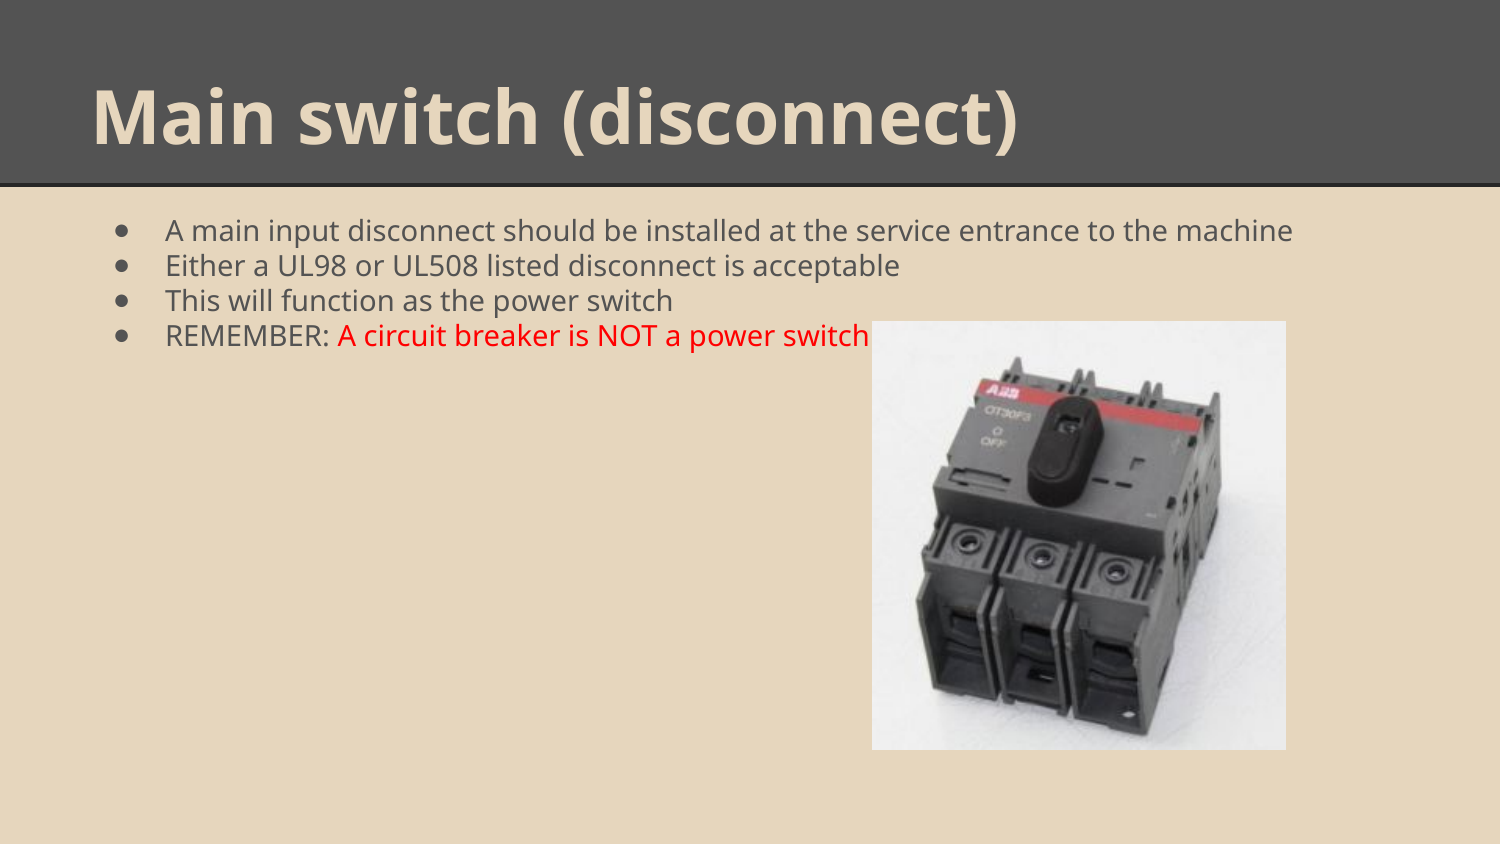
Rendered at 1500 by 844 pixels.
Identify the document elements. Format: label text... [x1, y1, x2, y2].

picture [871, 321, 1287, 750]
title Main switch (disconnect) [75, 33, 1425, 175]
list A main input disconnect should be installed at the service entrance to the machine Either a UL98 or UL508 listed disconnect is acceptable This will function as the power switch REMEMBER: A circuit breaker is NOT a power switch [75, 196, 1425, 808]
